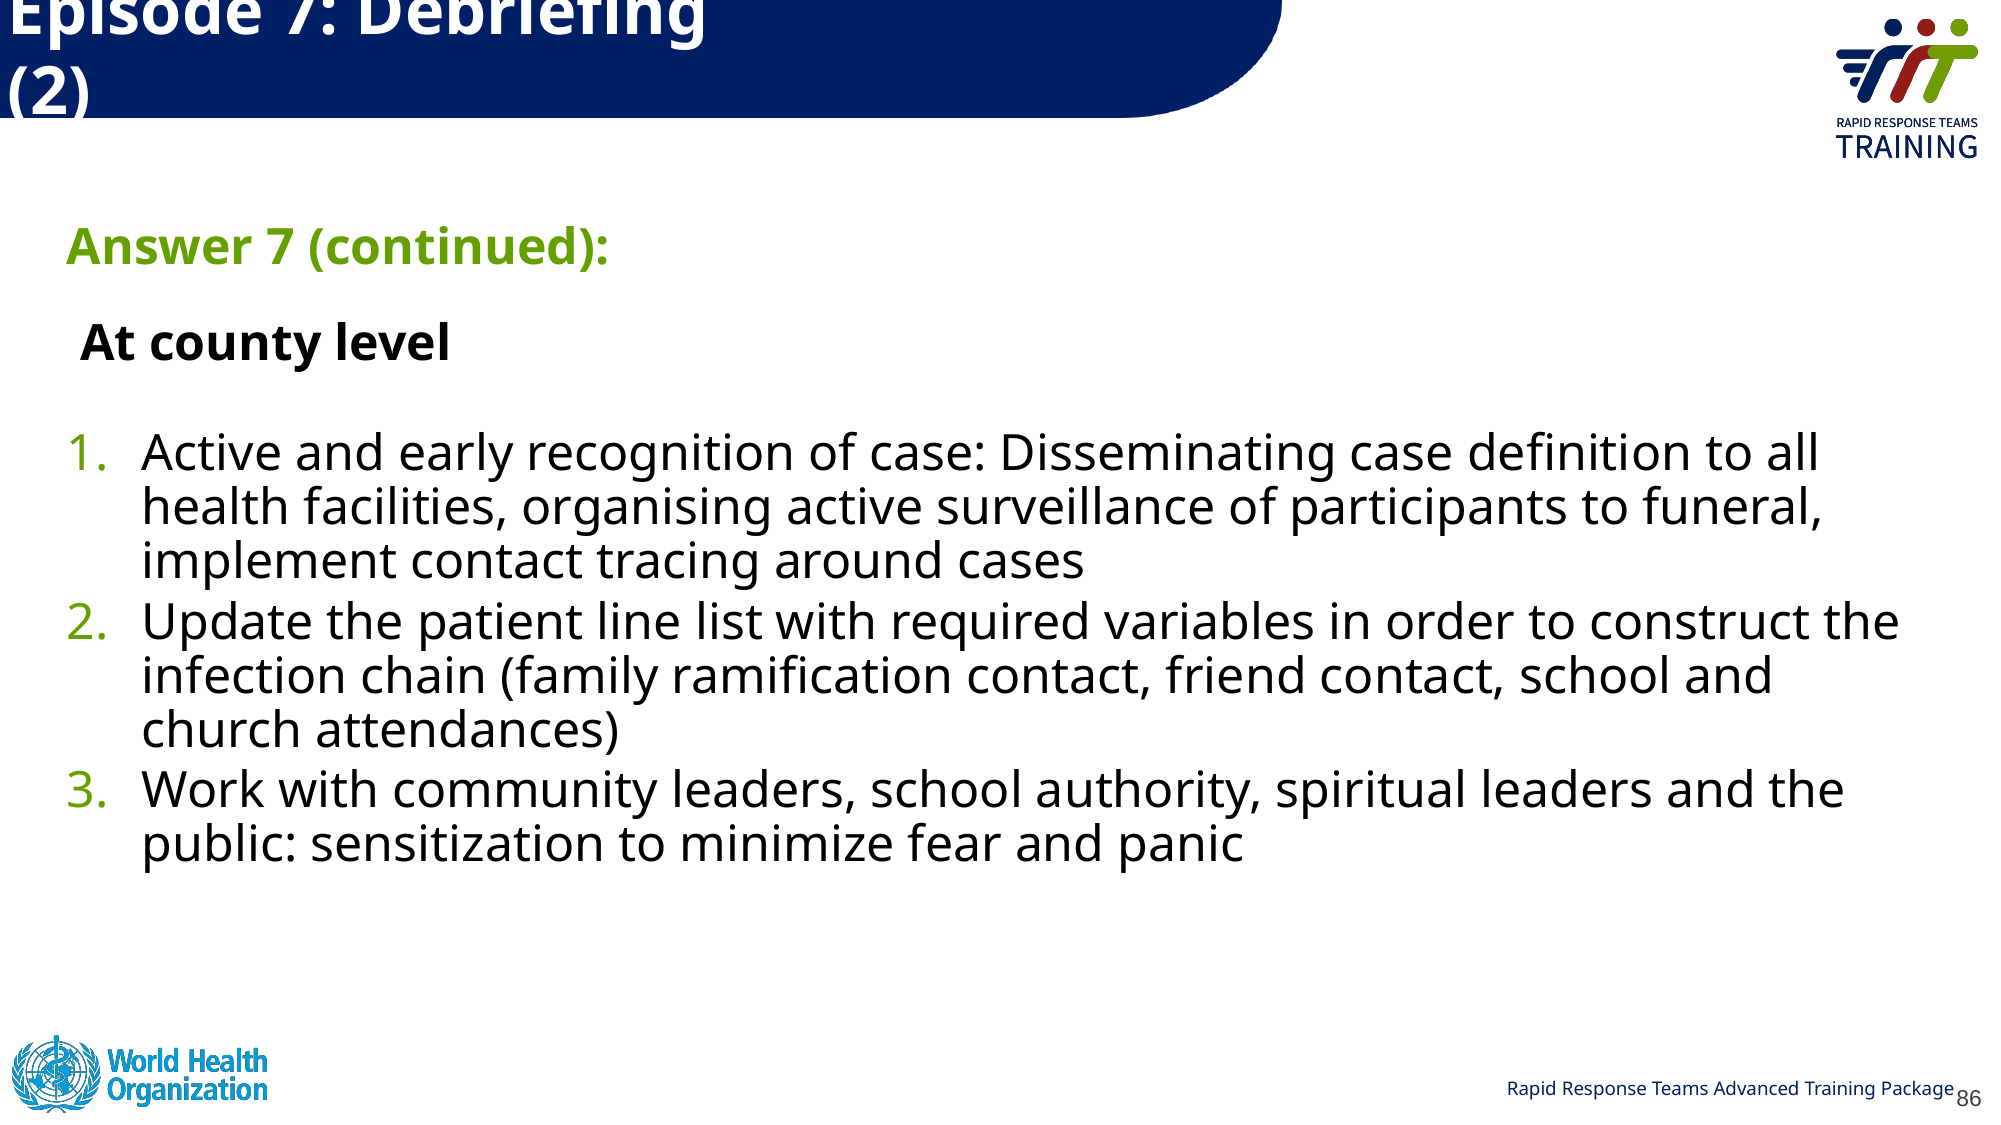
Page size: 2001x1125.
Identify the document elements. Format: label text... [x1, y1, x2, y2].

title Episode 7: Debriefing (2) [0, 0, 808, 216]
picture [59, 1035, 267, 1113]
picture [34, 1054, 43, 1078]
picture [12, 1035, 54, 1068]
picture [808, 0, 1282, 118]
picture [46, 1056, 54, 1062]
picture [1835, 19, 1978, 167]
picture [71, 1053, 90, 1091]
picture [30, 1083, 37, 1091]
picture [50, 1108, 62, 1113]
picture [36, 1088, 78, 1105]
picture [22, 1062, 26, 1077]
list Answer 7 (continued): At county level Active and early recognition of case: Disseminating case definition to all health facilities, organising active surveillance of participants to funeral, implement contact tracing around cases Update the patient line list with required variables in order to construct the infection chain (family ramification contact, friend contact, school and church attendances) Work with community leaders, school authority, spiritual leaders and the public: sensitization to minimize fear and panic [58, 176, 1954, 951]
picture [24, 1054, 36, 1087]
picture [40, 1062, 47, 1070]
picture [12, 1083, 48, 1113]
